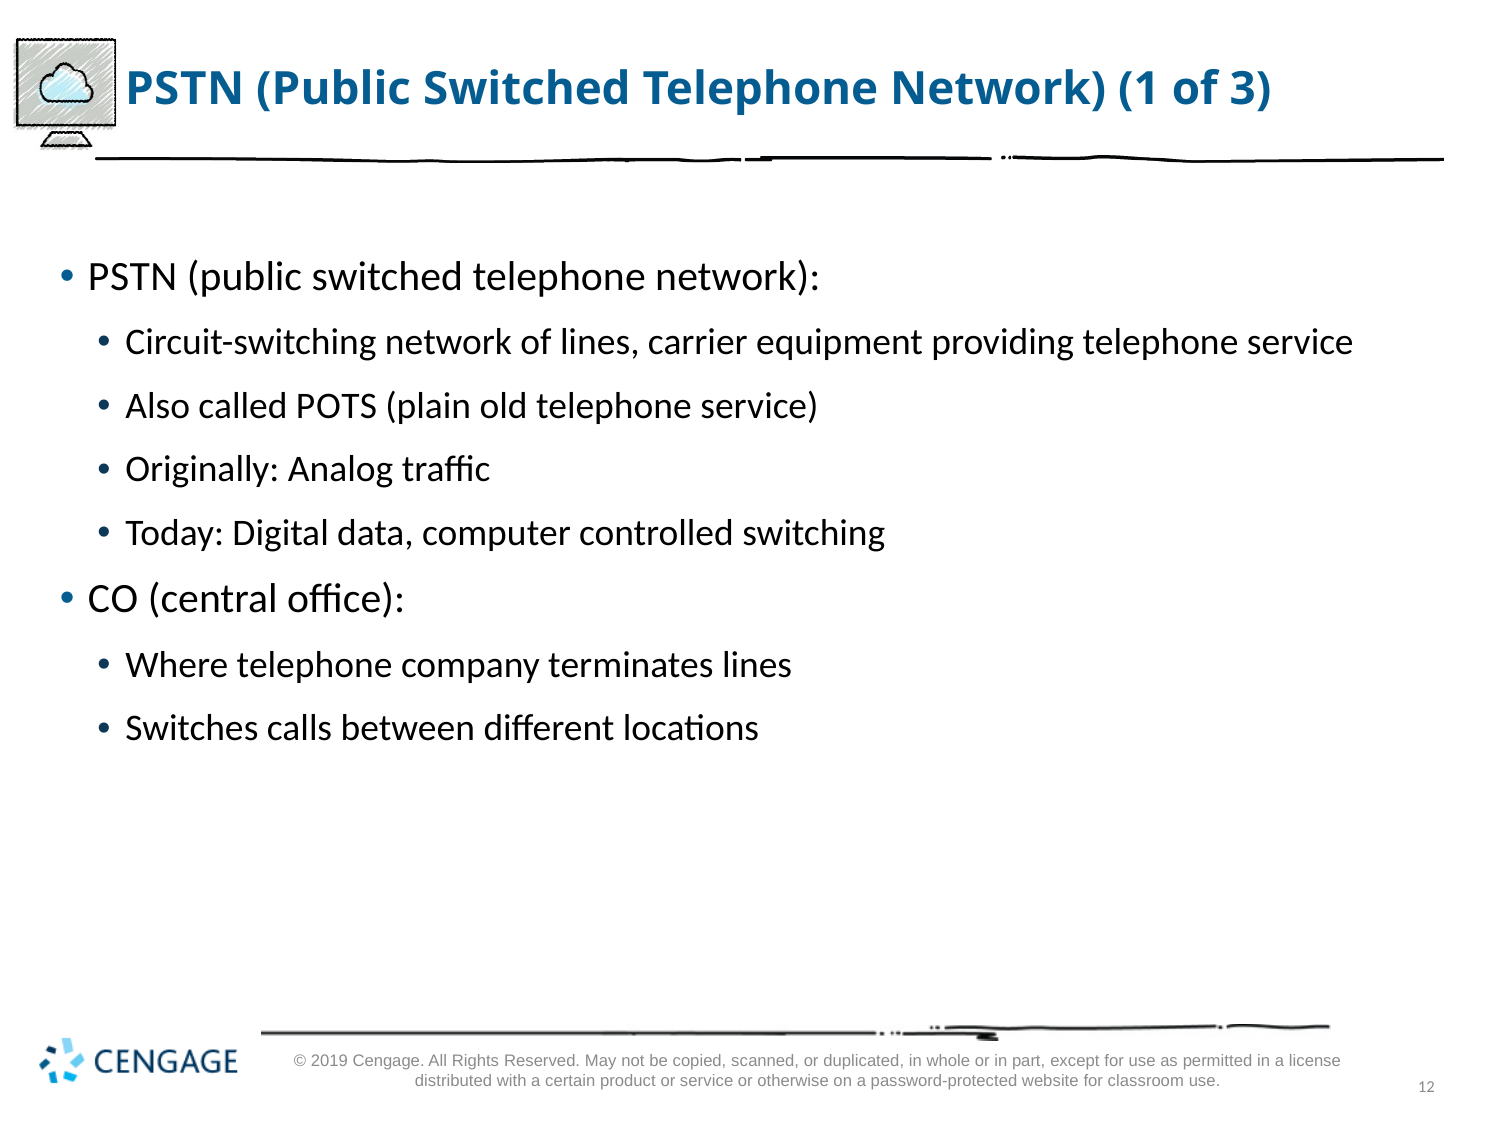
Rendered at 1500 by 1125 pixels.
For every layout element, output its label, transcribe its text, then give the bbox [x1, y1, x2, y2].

picture [19, 1024, 250, 1096]
picture [261, 1024, 1331, 1041]
title P S T N (Public Switched Telephone Network) (1 of 3) [125, 66, 1442, 116]
picture [95, 155, 1444, 163]
footer © 2019 Cengage. All Rights Reserved. May not be copied, scanned, or duplicated, in whole or in part, except for use as permitted in a license distributed with a certain product or service or otherwise on a password-protected website for classroom use. [262, 1050, 1375, 1091]
picture [13, 36, 117, 151]
list P S T N (public switched telephone network): Circuit-switching network of lines, carrier equipment providing telephone service Also called P O T S (plain old telephone service) Originally: Analog traffic Today: Digital data, computer controlled switching C O (central office): Where telephone company terminates lines Switches calls between different locations [59, 252, 1441, 755]
